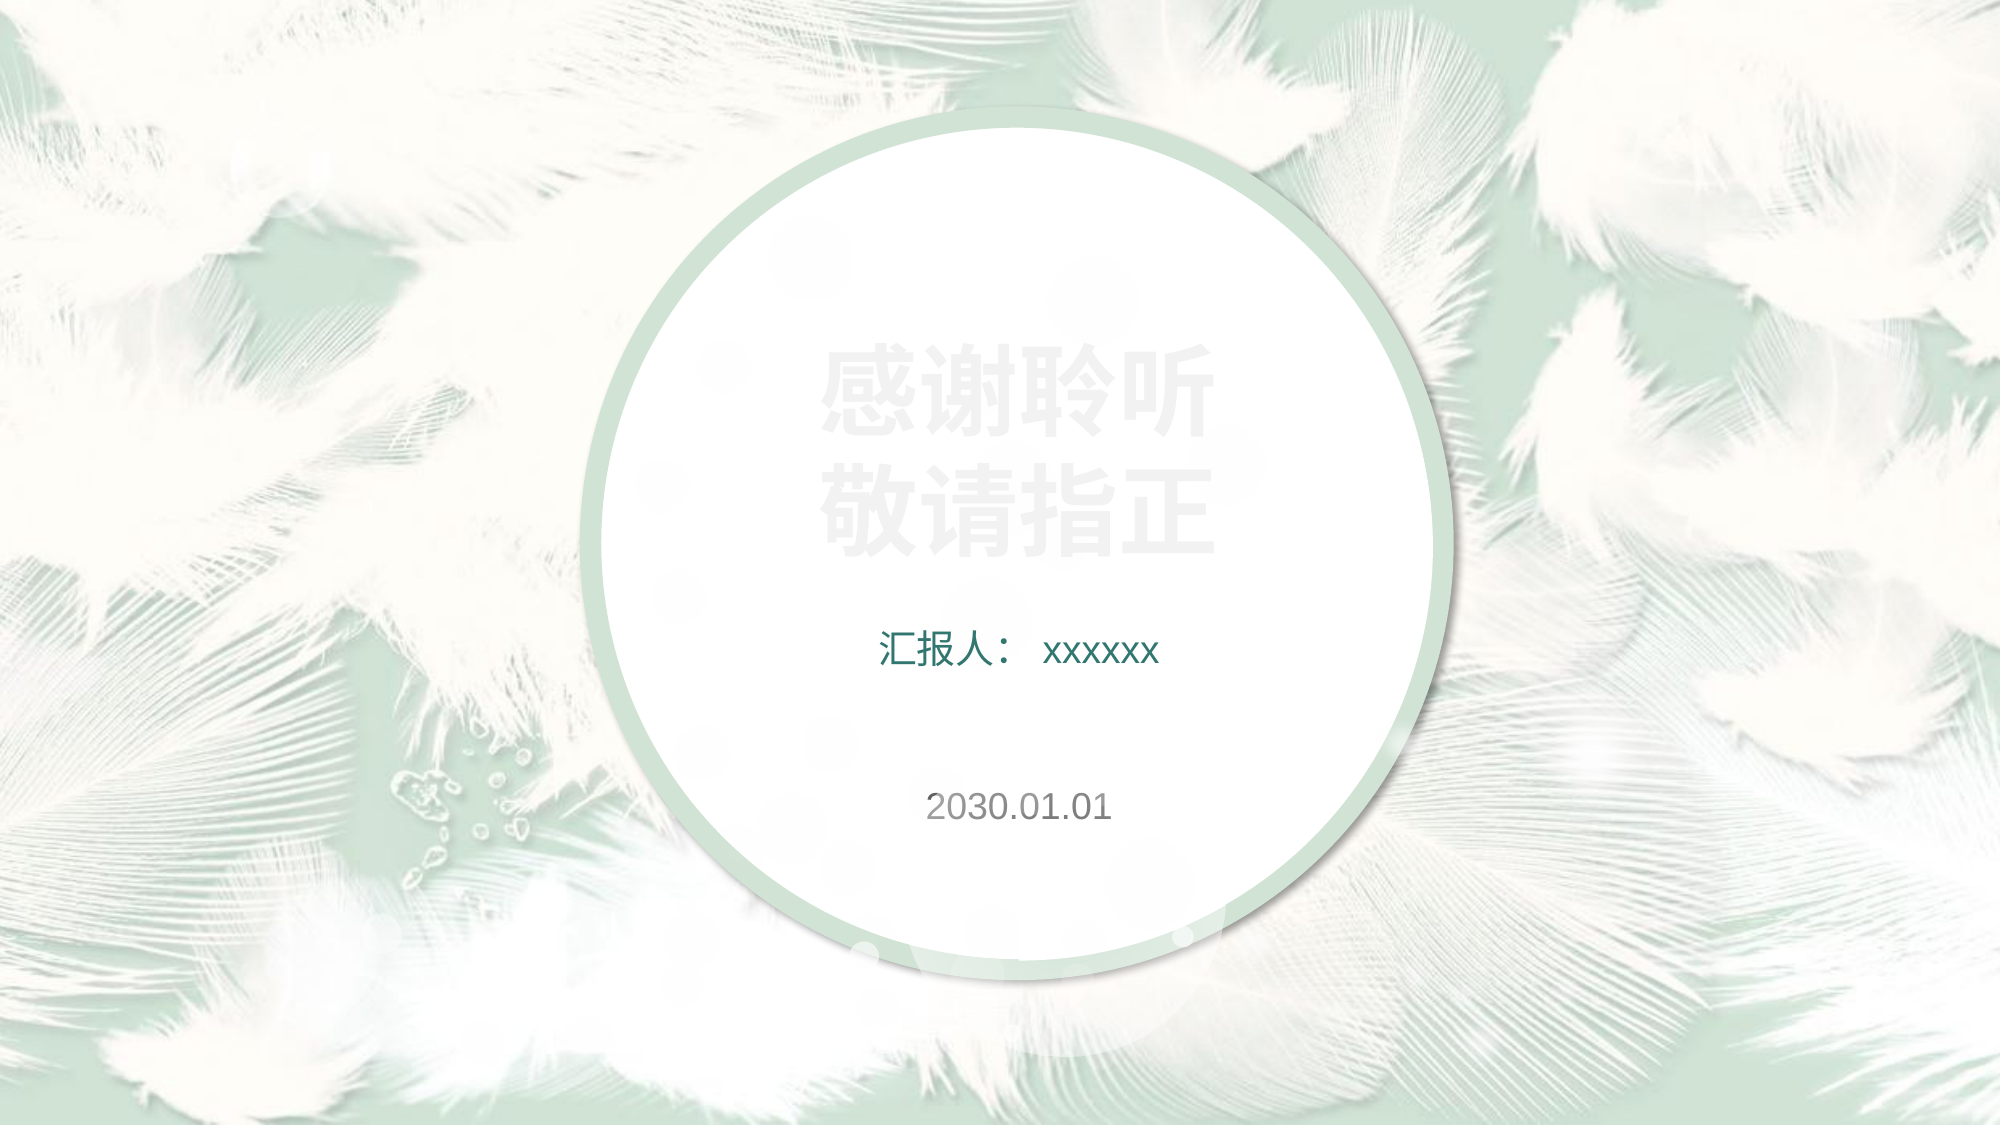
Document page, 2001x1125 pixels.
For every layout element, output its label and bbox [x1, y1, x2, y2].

picture [0, 0, 2000, 1125]
text_box [606, 135, 1432, 961]
